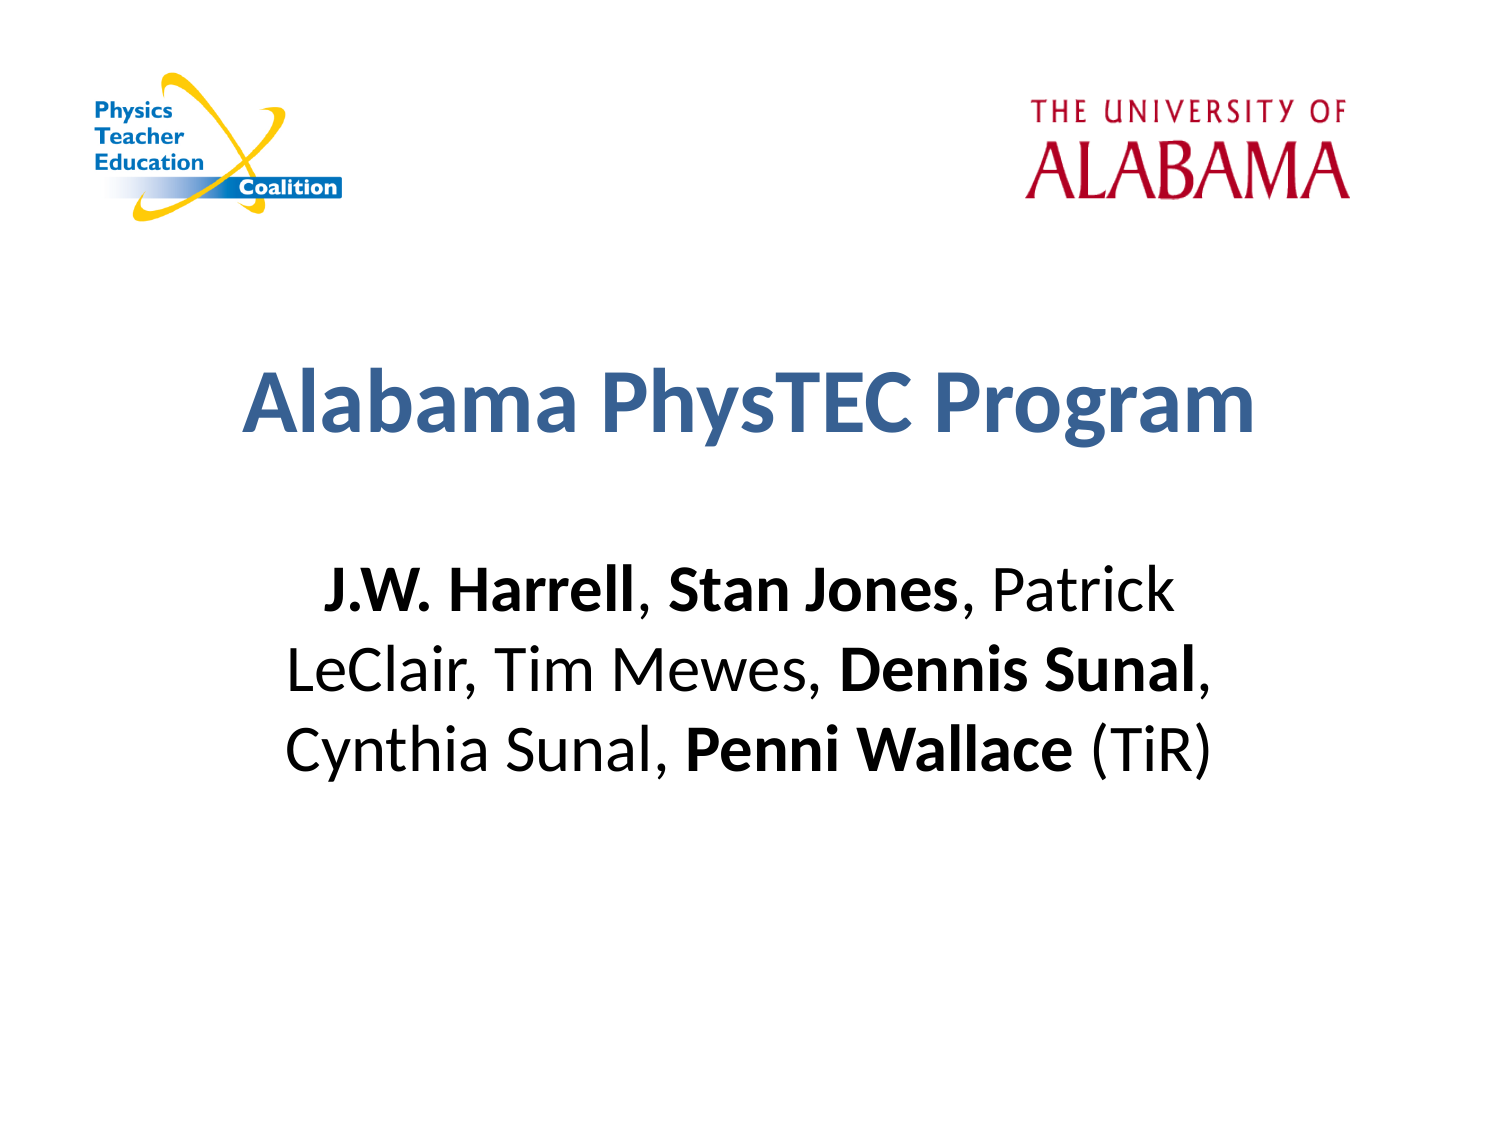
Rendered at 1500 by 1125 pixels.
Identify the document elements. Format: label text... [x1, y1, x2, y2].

picture [1025, 99, 1351, 200]
title Alabama PhysTEC Program [112, 275, 1388, 517]
subtitle J.W. Harrell, Stan Jones, Patrick LeClair, Tim Mewes, Dennis Sunal, Cynthia Sunal, Penni Wallace (TiR) [225, 537, 1275, 825]
picture [87, 62, 351, 241]
